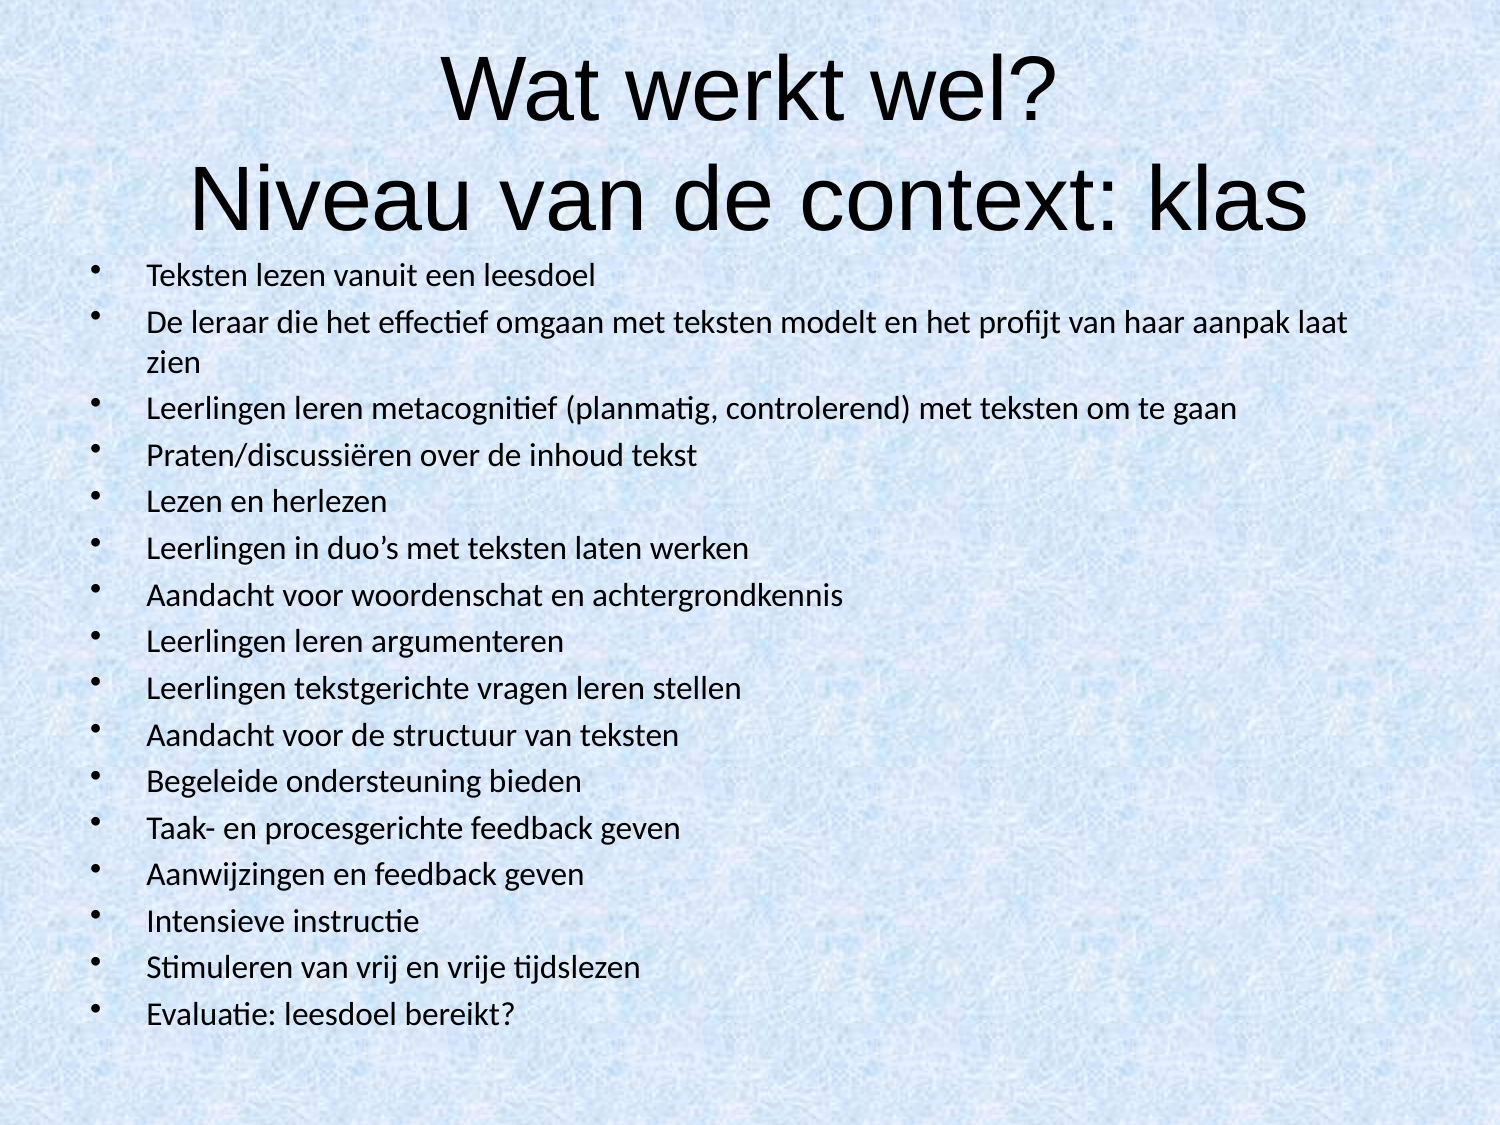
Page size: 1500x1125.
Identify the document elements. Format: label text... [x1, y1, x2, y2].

picture [0, 0, 1500, 1125]
list Teksten lezen vanuit een leesdoel De leraar die het effectief omgaan met teksten modelt en het profijt van haar aanpak laat zien Leerlingen leren metacognitief (planmatig, controlerend) met teksten om te gaan Praten/discussiëren over de inhoud tekst Lezen en herlezen Leerlingen in duo’s met teksten laten werken Aandacht voor woordenschat en achtergrondkennis Leerlingen leren argumenteren Leerlingen tekstgerichte vragen leren stellen Aandacht voor de structuur van teksten Begeleide ondersteuning bieden Taak- en procesgerichte feedback geven Aanwijzingen en feedback geven Intensieve instructie Stimuleren van vrij en vrije tijdslezen Evaluatie: leesdoel bereikt? [75, 245, 1425, 1005]
title Wat werkt wel? Niveau van de context: klas [75, 45, 1425, 233]
